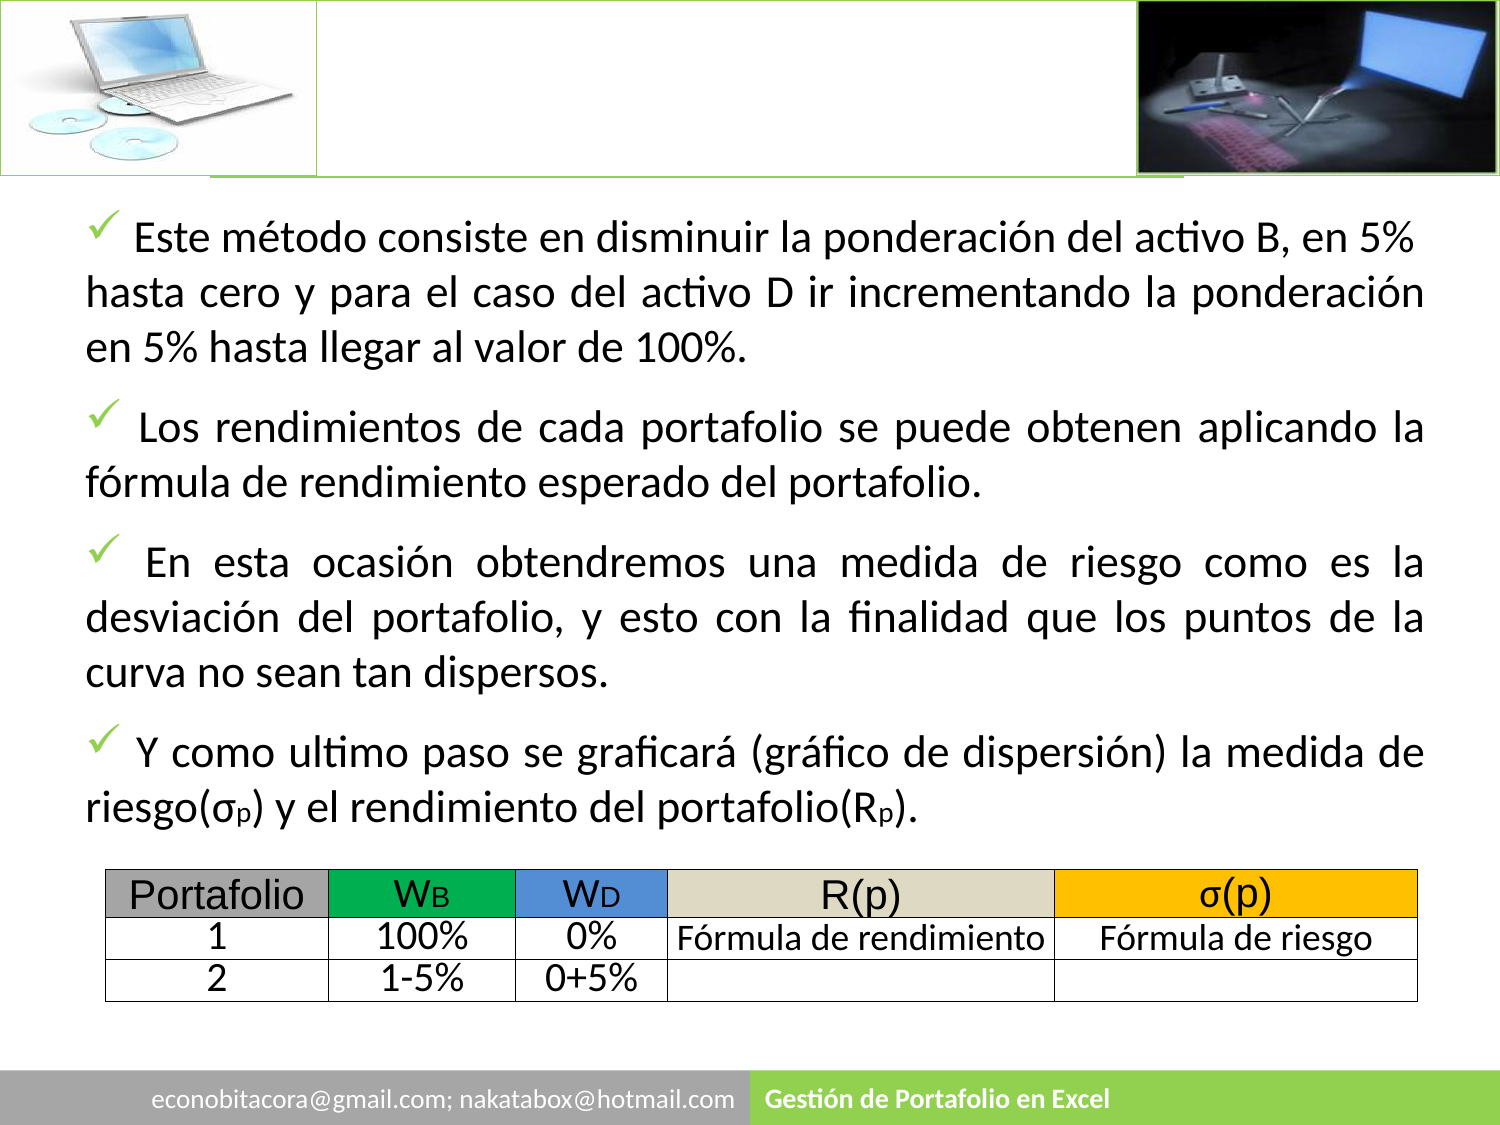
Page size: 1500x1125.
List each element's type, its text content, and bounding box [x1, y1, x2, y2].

table_cell Fórmula de riesgo [1055, 918, 1417, 959]
text_box Este método consiste en disminuir la ponderación del activo B, en 5% hasta cero y para el caso del activo D ir incrementando la ponderación en 5% hasta llegar al valor de 100%. Los rendimientos de cada portafolio se puede obtenen aplicando la fórmula de rendimiento esperado del portafolio. En esta ocasión obtendremos una medida de riesgo como es la desviación del portafolio, y esto con la finalidad que los puntos de la curva no sean tan dispersos. Y como ultimo paso se graficará (gráfico de dispersión) la medida de riesgo(σp) y el rendimiento del portafolio(Rp). [70, 199, 1442, 844]
table_cell Fórmula de rendimiento [668, 918, 1054, 959]
table_header WD [516, 870, 667, 917]
picture [1136, 0, 1500, 177]
table_cell 0+5% [516, 960, 667, 1001]
text_box [318, 0, 1134, 178]
picture [0, 0, 317, 177]
table_cell 2 [106, 960, 328, 1001]
table_cell 100% [329, 918, 515, 959]
table_header σ(p) [1055, 870, 1417, 917]
table_cell 1 [106, 918, 328, 959]
table_cell [668, 960, 1054, 1001]
table_cell 0% [516, 918, 667, 959]
text_box econobitacora@gmail.com; nakatabox@hotmail.com [0, 1070, 749, 1125]
table_header Portafolio [106, 870, 328, 917]
table_header WB [329, 870, 515, 917]
text_box Gestión de Portafolio en Excel [749, 1070, 1500, 1125]
table_header R(p) [668, 870, 1054, 917]
table_cell 1-5% [329, 960, 515, 1001]
table_cell [1055, 960, 1417, 1001]
